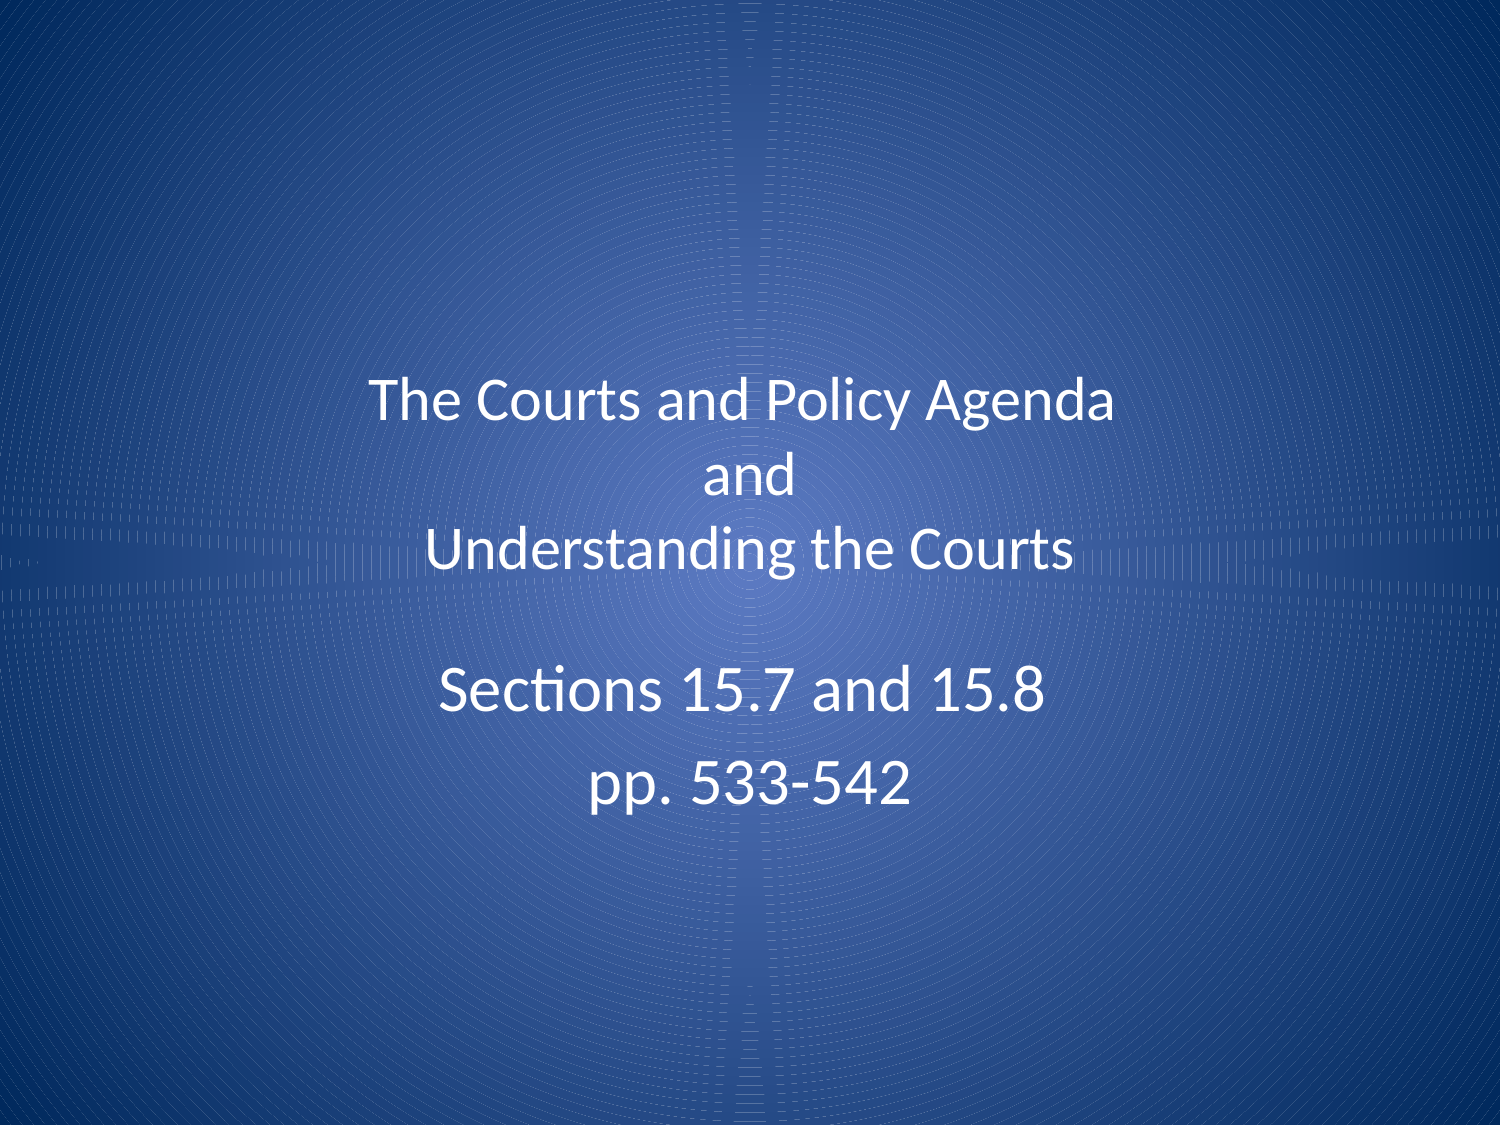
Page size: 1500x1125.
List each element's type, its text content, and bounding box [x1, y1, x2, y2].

subtitle Sections 15.7 and 15.8 pp. 533-542 [225, 637, 1275, 925]
title The Courts and Policy Agenda and Understanding the Courts [112, 349, 1388, 591]
